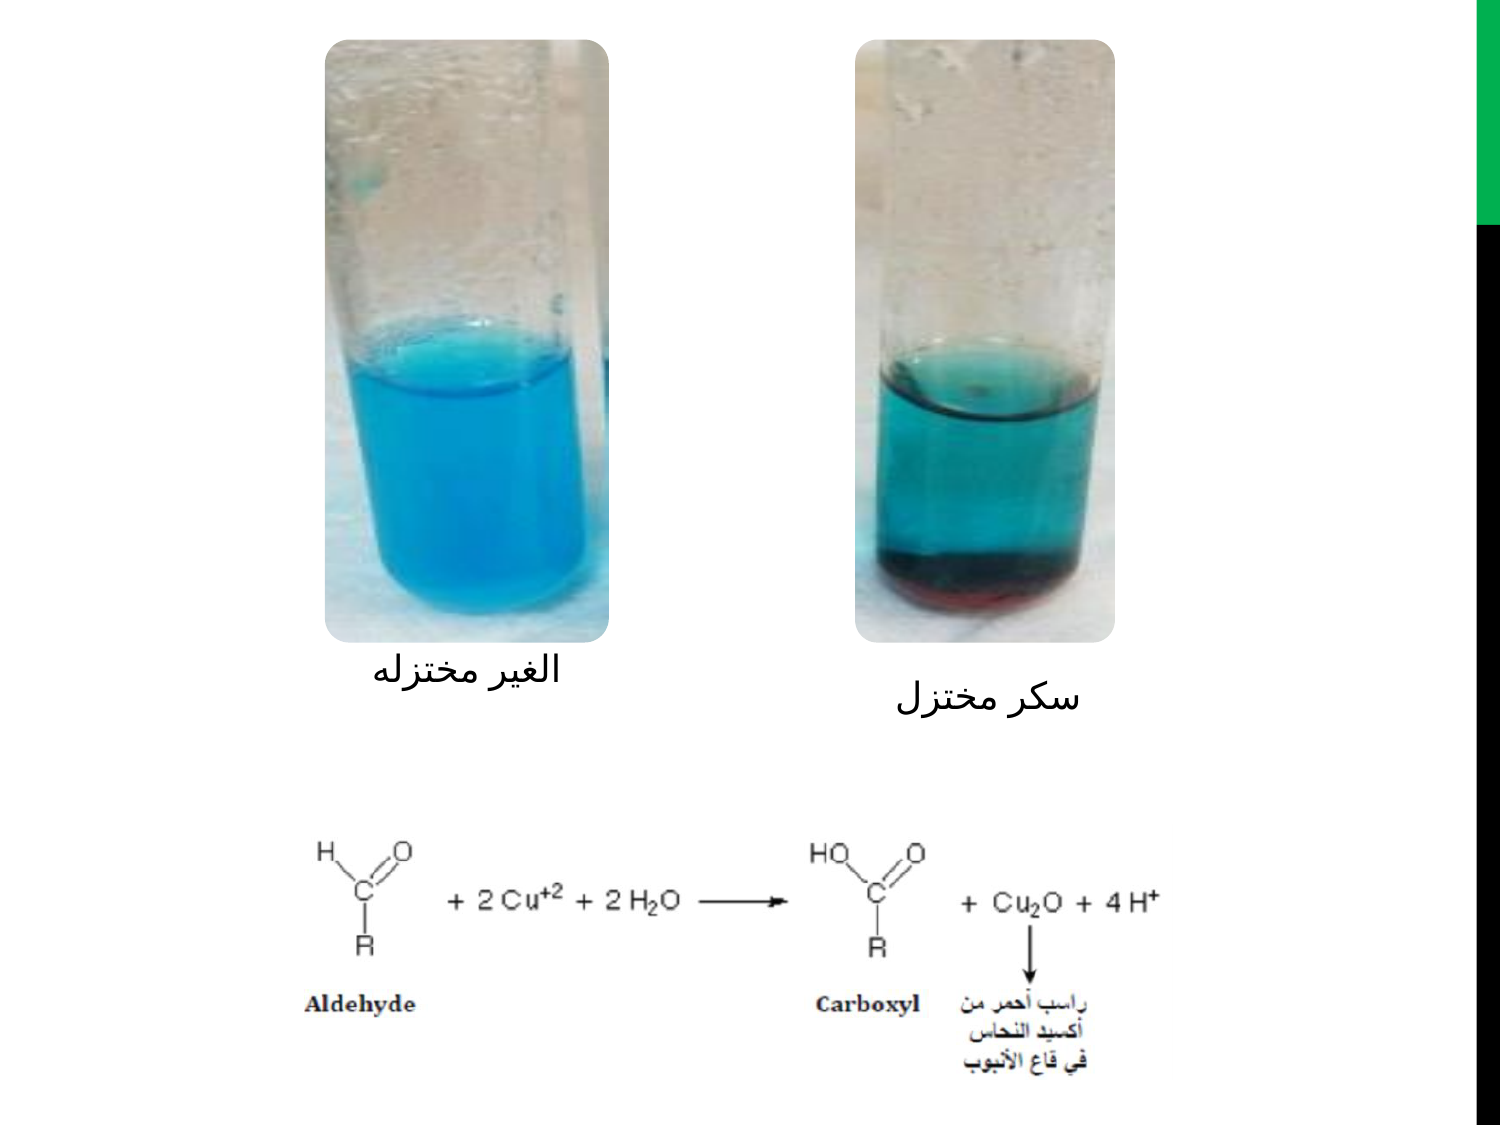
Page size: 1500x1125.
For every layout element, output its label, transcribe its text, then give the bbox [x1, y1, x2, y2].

picture [324, 39, 610, 644]
text_box الغير مختزله [357, 648, 577, 698]
picture [854, 39, 1116, 644]
text_box سكر مختزل [880, 664, 1106, 725]
picture [286, 824, 1174, 1081]
